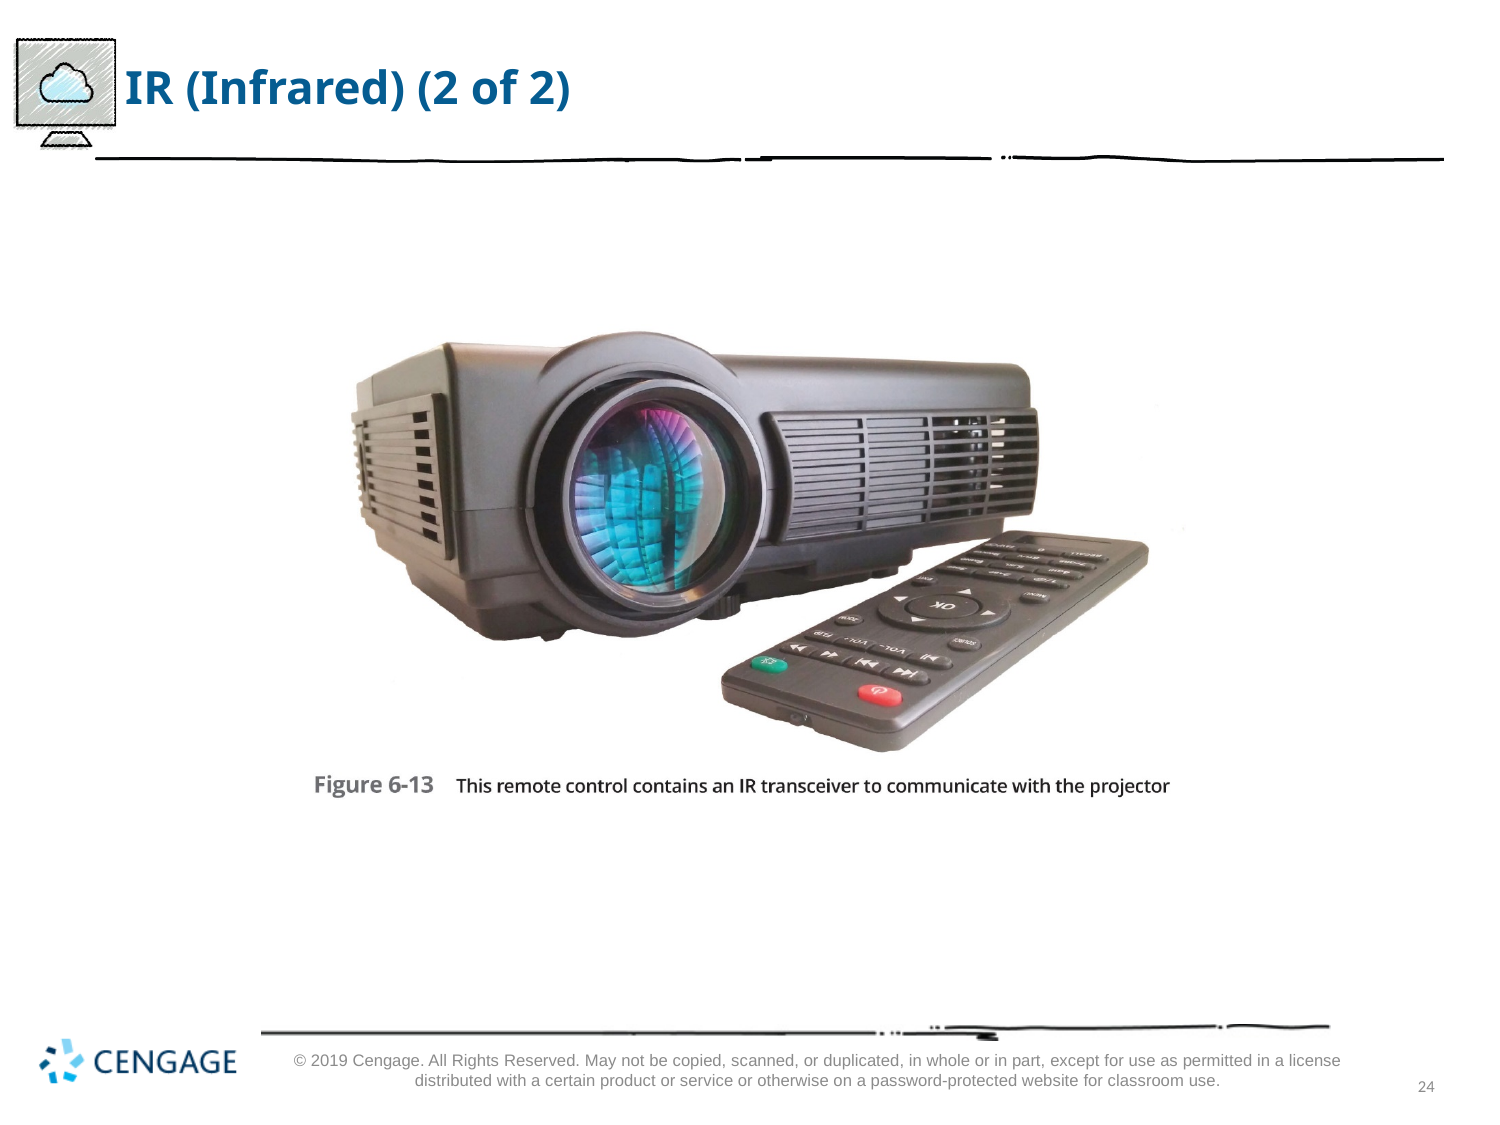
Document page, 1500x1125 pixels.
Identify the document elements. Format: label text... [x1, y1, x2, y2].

picture [261, 1024, 1331, 1041]
picture [313, 324, 1187, 801]
picture [95, 155, 1444, 163]
title I R (Infrared) (2 of 2) [125, 66, 1442, 116]
picture [13, 36, 117, 151]
picture [19, 1025, 249, 1096]
footer © 2019 Cengage. All Rights Reserved. May not be copied, scanned, or duplicated, in whole or in part, except for use as permitted in a license distributed with a certain product or service or otherwise on a password-protected website for classroom use. [262, 1050, 1375, 1091]
